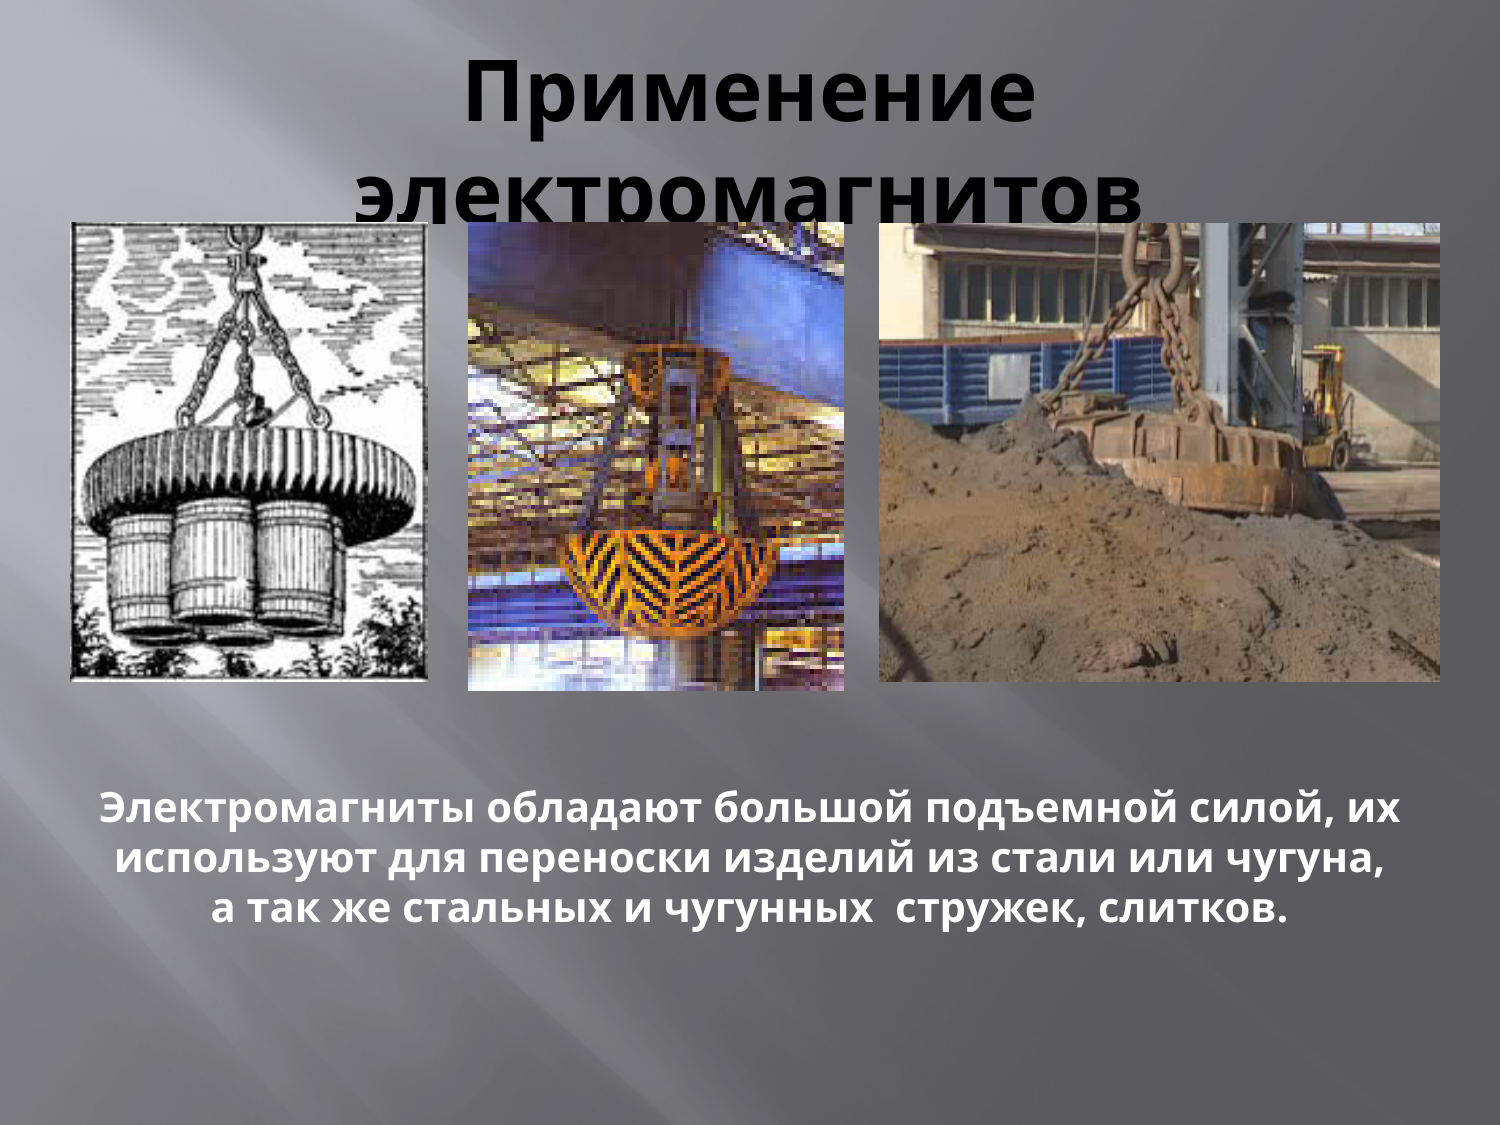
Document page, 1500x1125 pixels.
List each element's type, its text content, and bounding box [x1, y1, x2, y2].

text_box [878, 222, 1441, 683]
title Применение электромагнитов [75, 45, 1425, 233]
text_box Электромагниты обладают большой подъемной силой, их используют для переноски изделий из стали или чугуна, а так же стальных и чугунных стружек, слитков. [81, 773, 1418, 939]
picture [468, 222, 844, 691]
picture [70, 222, 428, 682]
